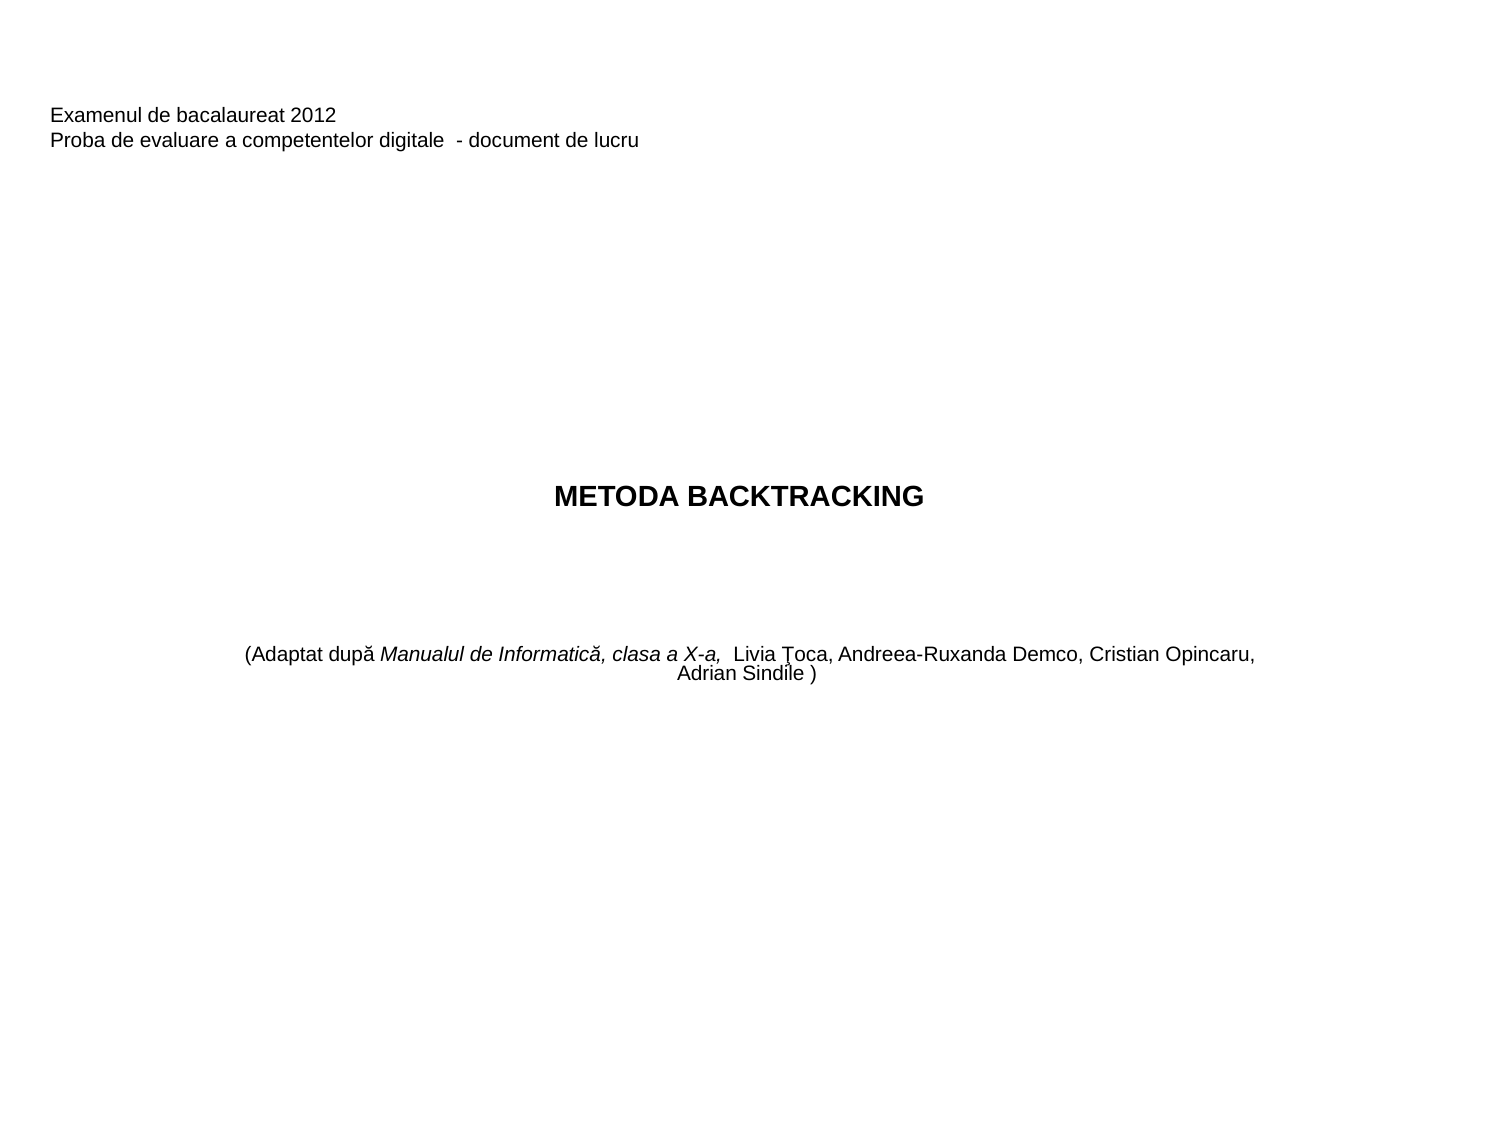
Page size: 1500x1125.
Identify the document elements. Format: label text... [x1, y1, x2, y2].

text_box Examenul de bacalaureat 2012 Proba de evaluare a competentelor digitale - document de lucru [35, 94, 1447, 159]
title METODA BACKTRACKING [112, 349, 1388, 591]
subtitle (Adaptat după Manualul de Informatică, clasa a X-a, Livia Ţoca, Andreea-Ruxanda Demco, Cristian Opincaru, Adrian Sindile ) [224, 637, 1276, 751]
